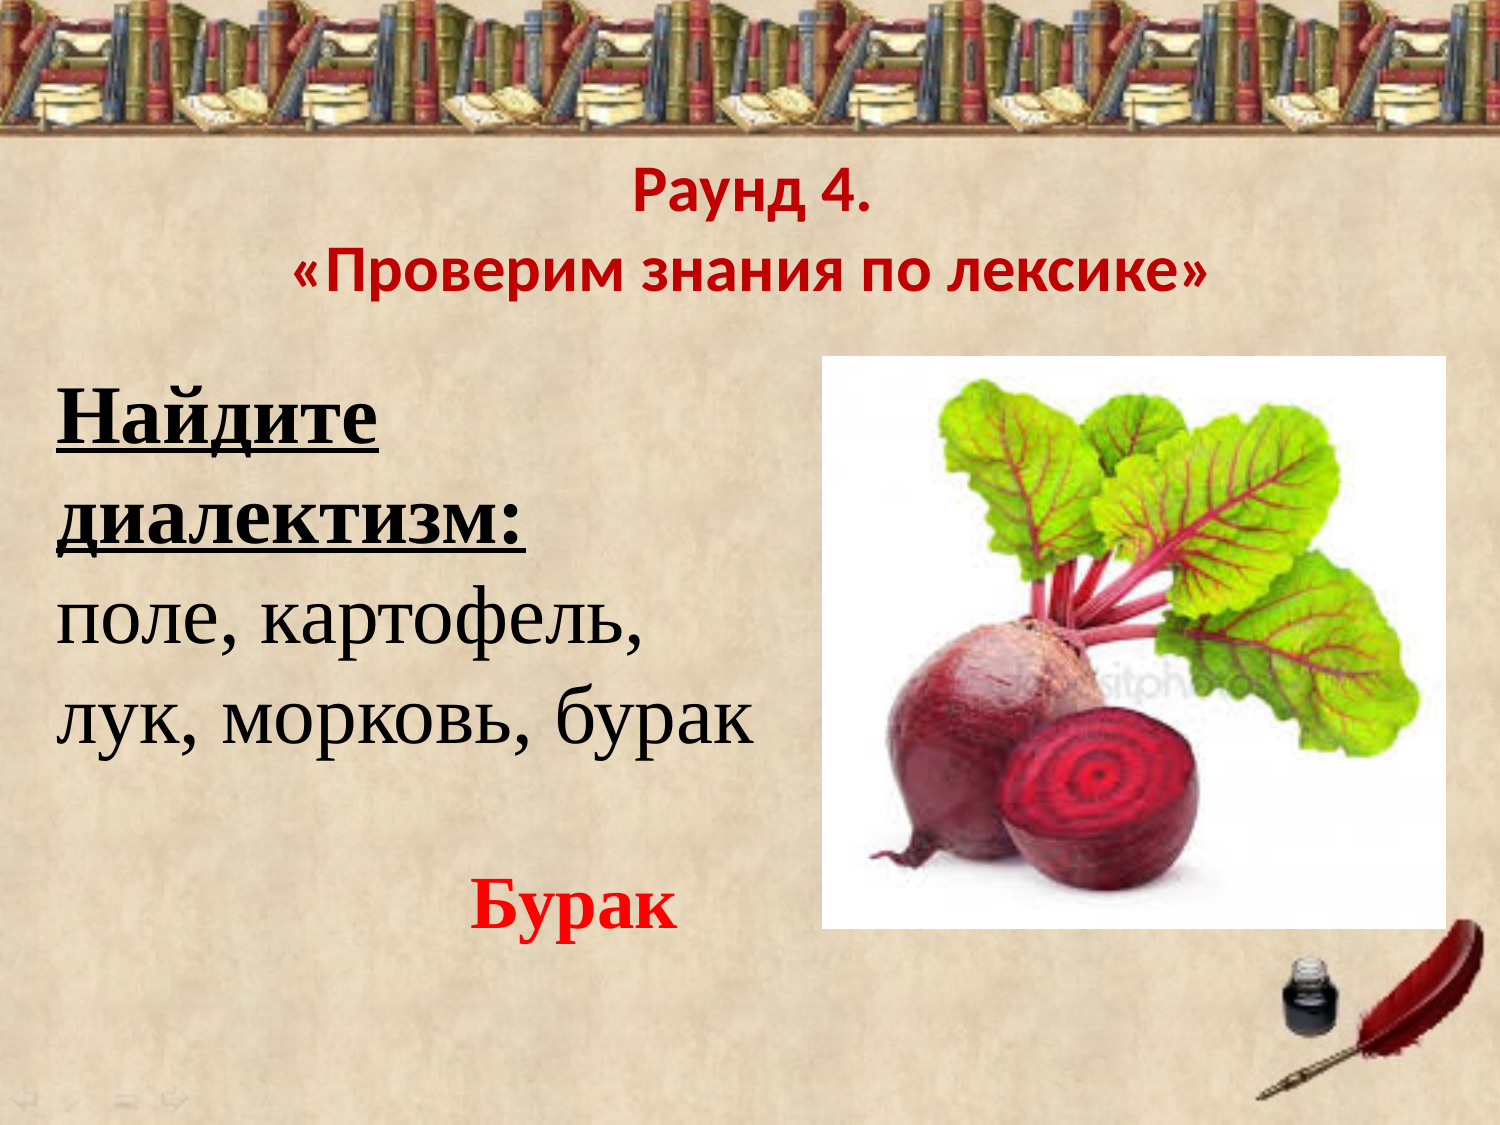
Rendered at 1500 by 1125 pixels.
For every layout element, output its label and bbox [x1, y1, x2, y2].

list [822, 356, 1446, 929]
picture [0, 0, 1500, 1125]
